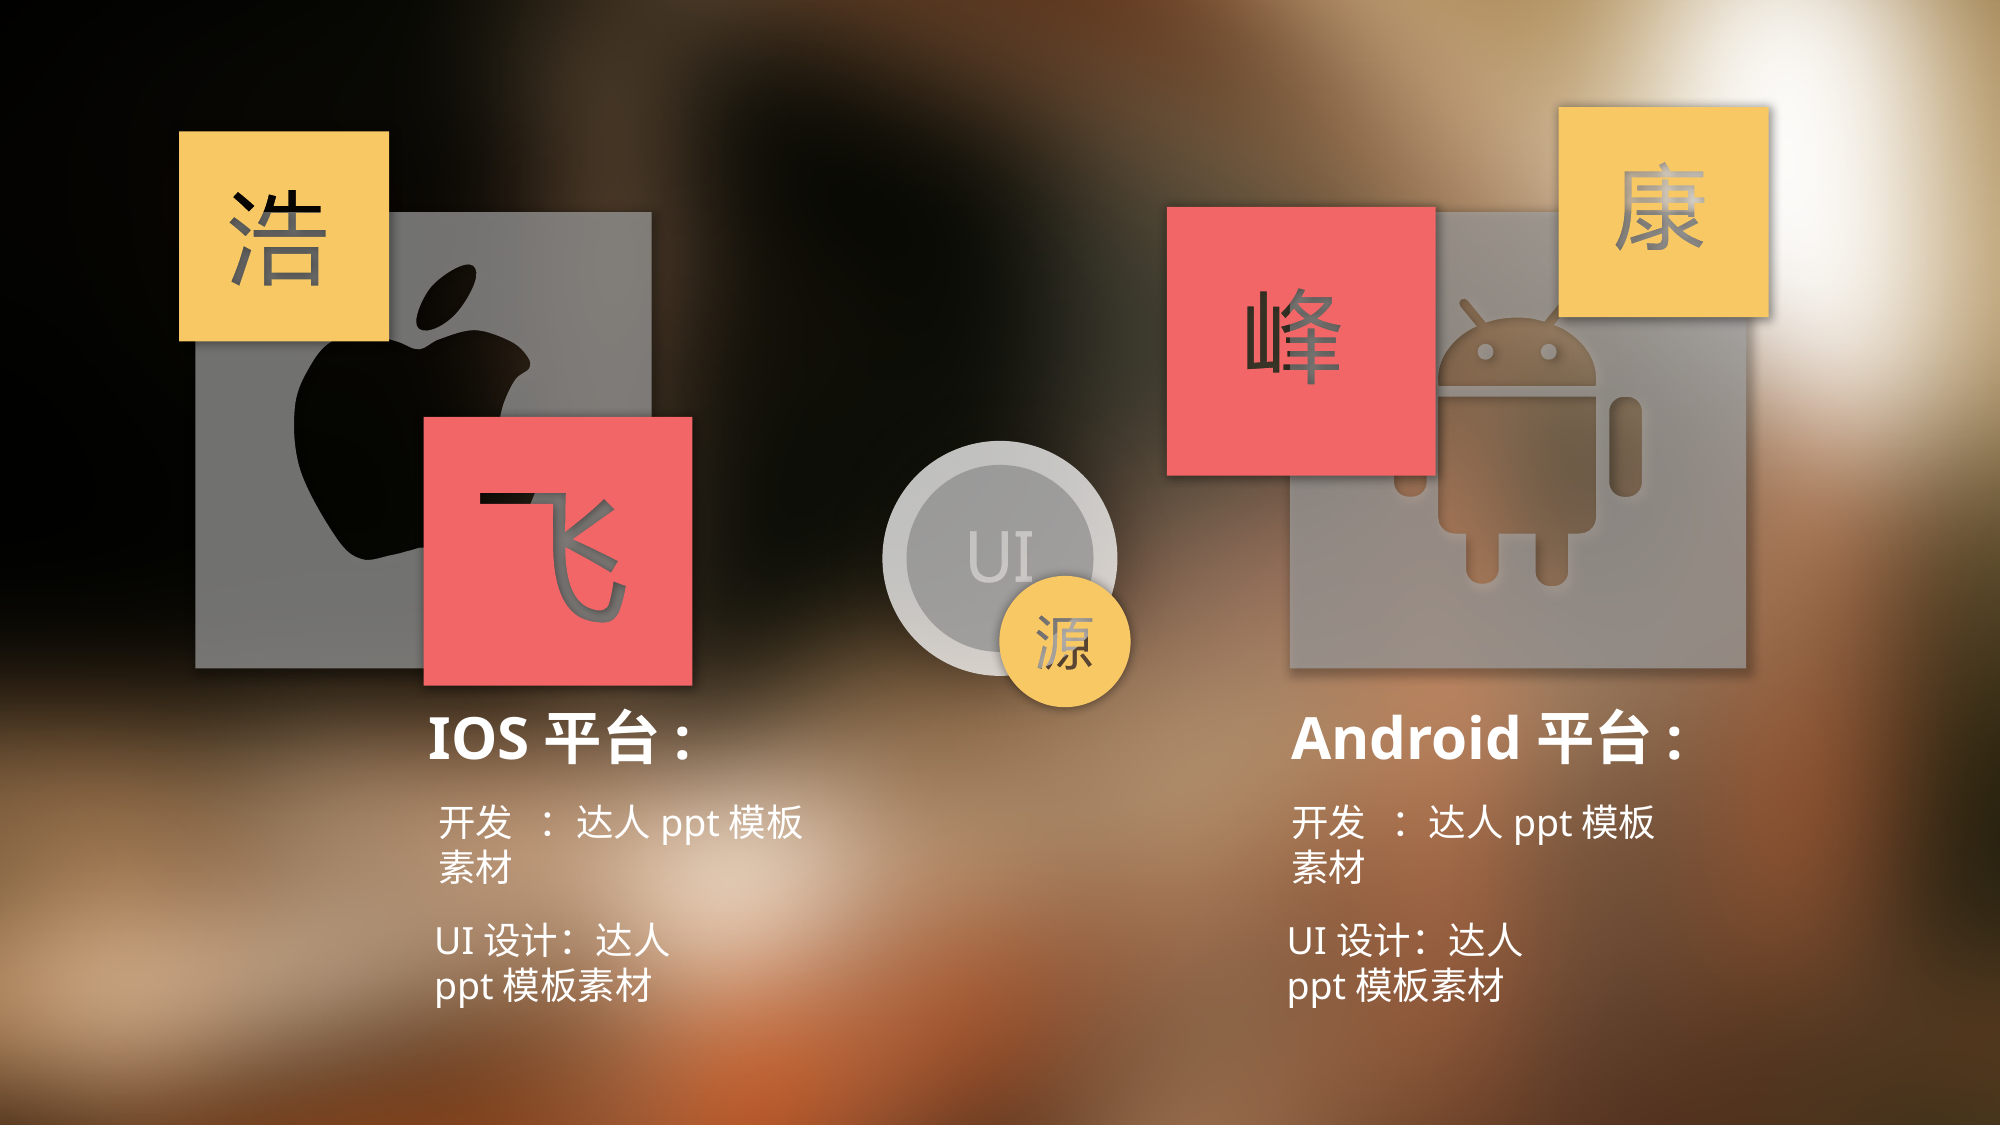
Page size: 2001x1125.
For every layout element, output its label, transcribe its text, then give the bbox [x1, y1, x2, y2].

text_box IOS平台: [140, 693, 706, 779]
text_box [423, 416, 693, 687]
text_box 开发 ：达人ppt模板素材 [1276, 791, 1679, 897]
text_box 开发 ：达人ppt模板素材 [423, 791, 826, 897]
text_box [1007, 601, 1132, 709]
text_box Android平台: [1276, 693, 1841, 779]
picture [0, 0, 2000, 1125]
text_box [1166, 206, 1437, 477]
text_box UI设计：达人ppt模板素材 [419, 909, 734, 1015]
text_box UI设计：达人ppt模板素材 [1271, 909, 1586, 1015]
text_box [882, 440, 1118, 676]
text_box [400, 211, 653, 409]
text_box [194, 353, 415, 669]
text_box [1289, 328, 1747, 669]
text_box [1447, 211, 1550, 353]
text_box [1558, 106, 1770, 318]
text_box [178, 130, 390, 342]
